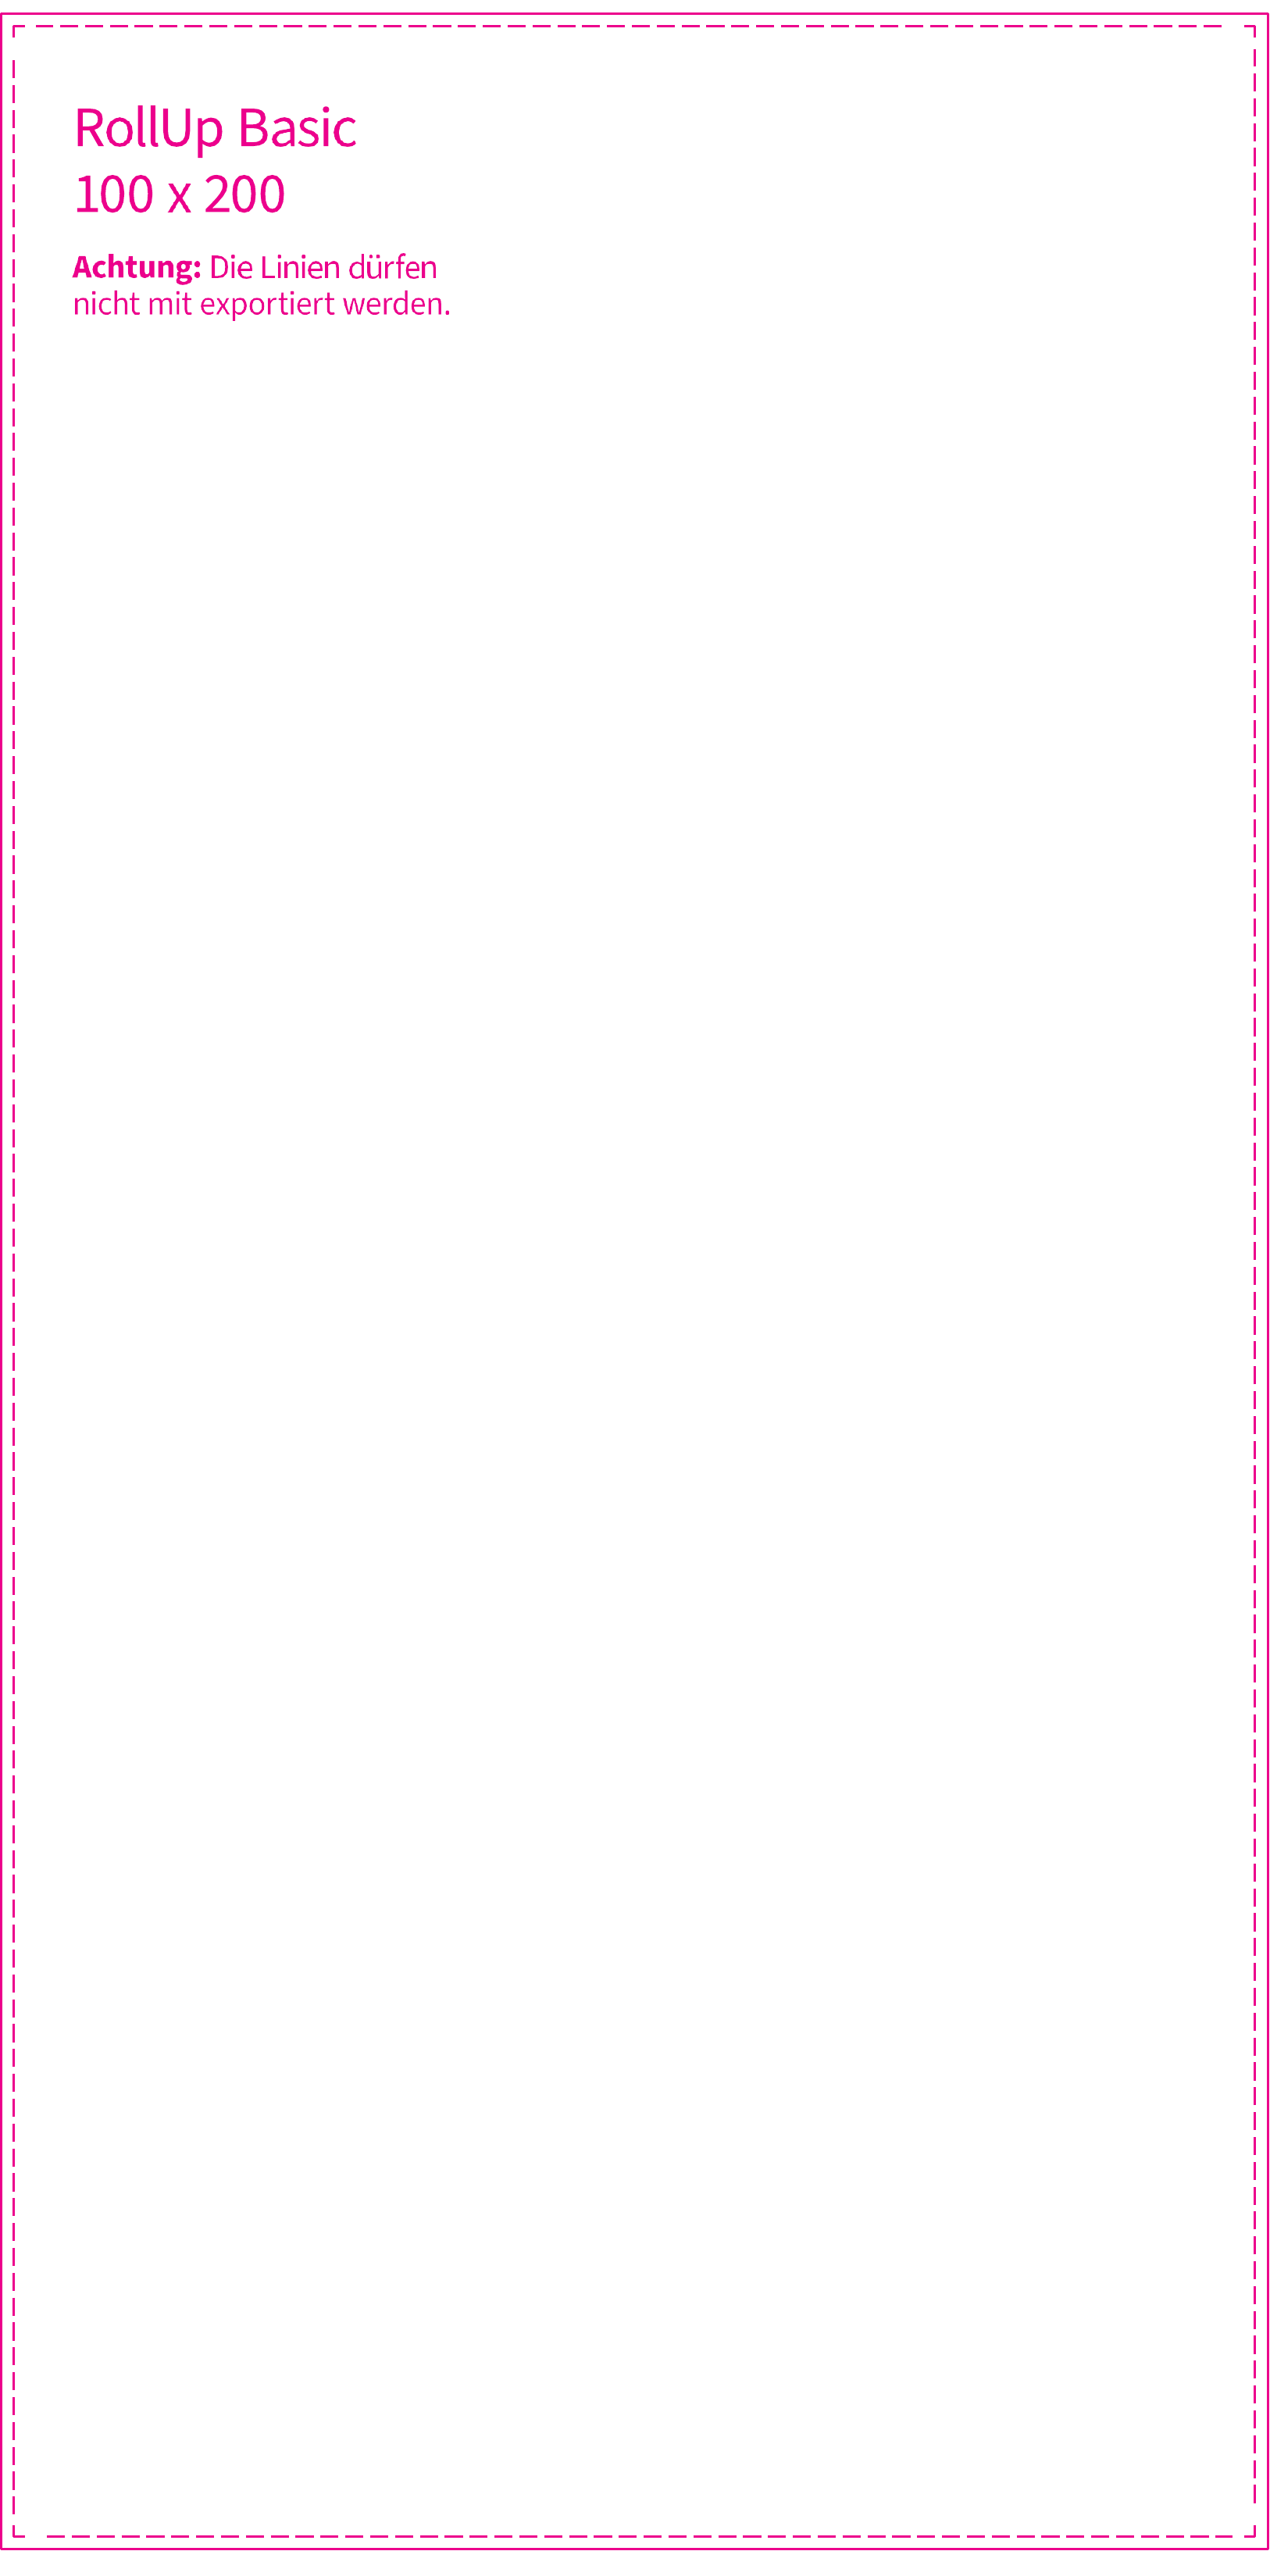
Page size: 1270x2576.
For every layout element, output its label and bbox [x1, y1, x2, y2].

text_box [0, 12, 1269, 2551]
